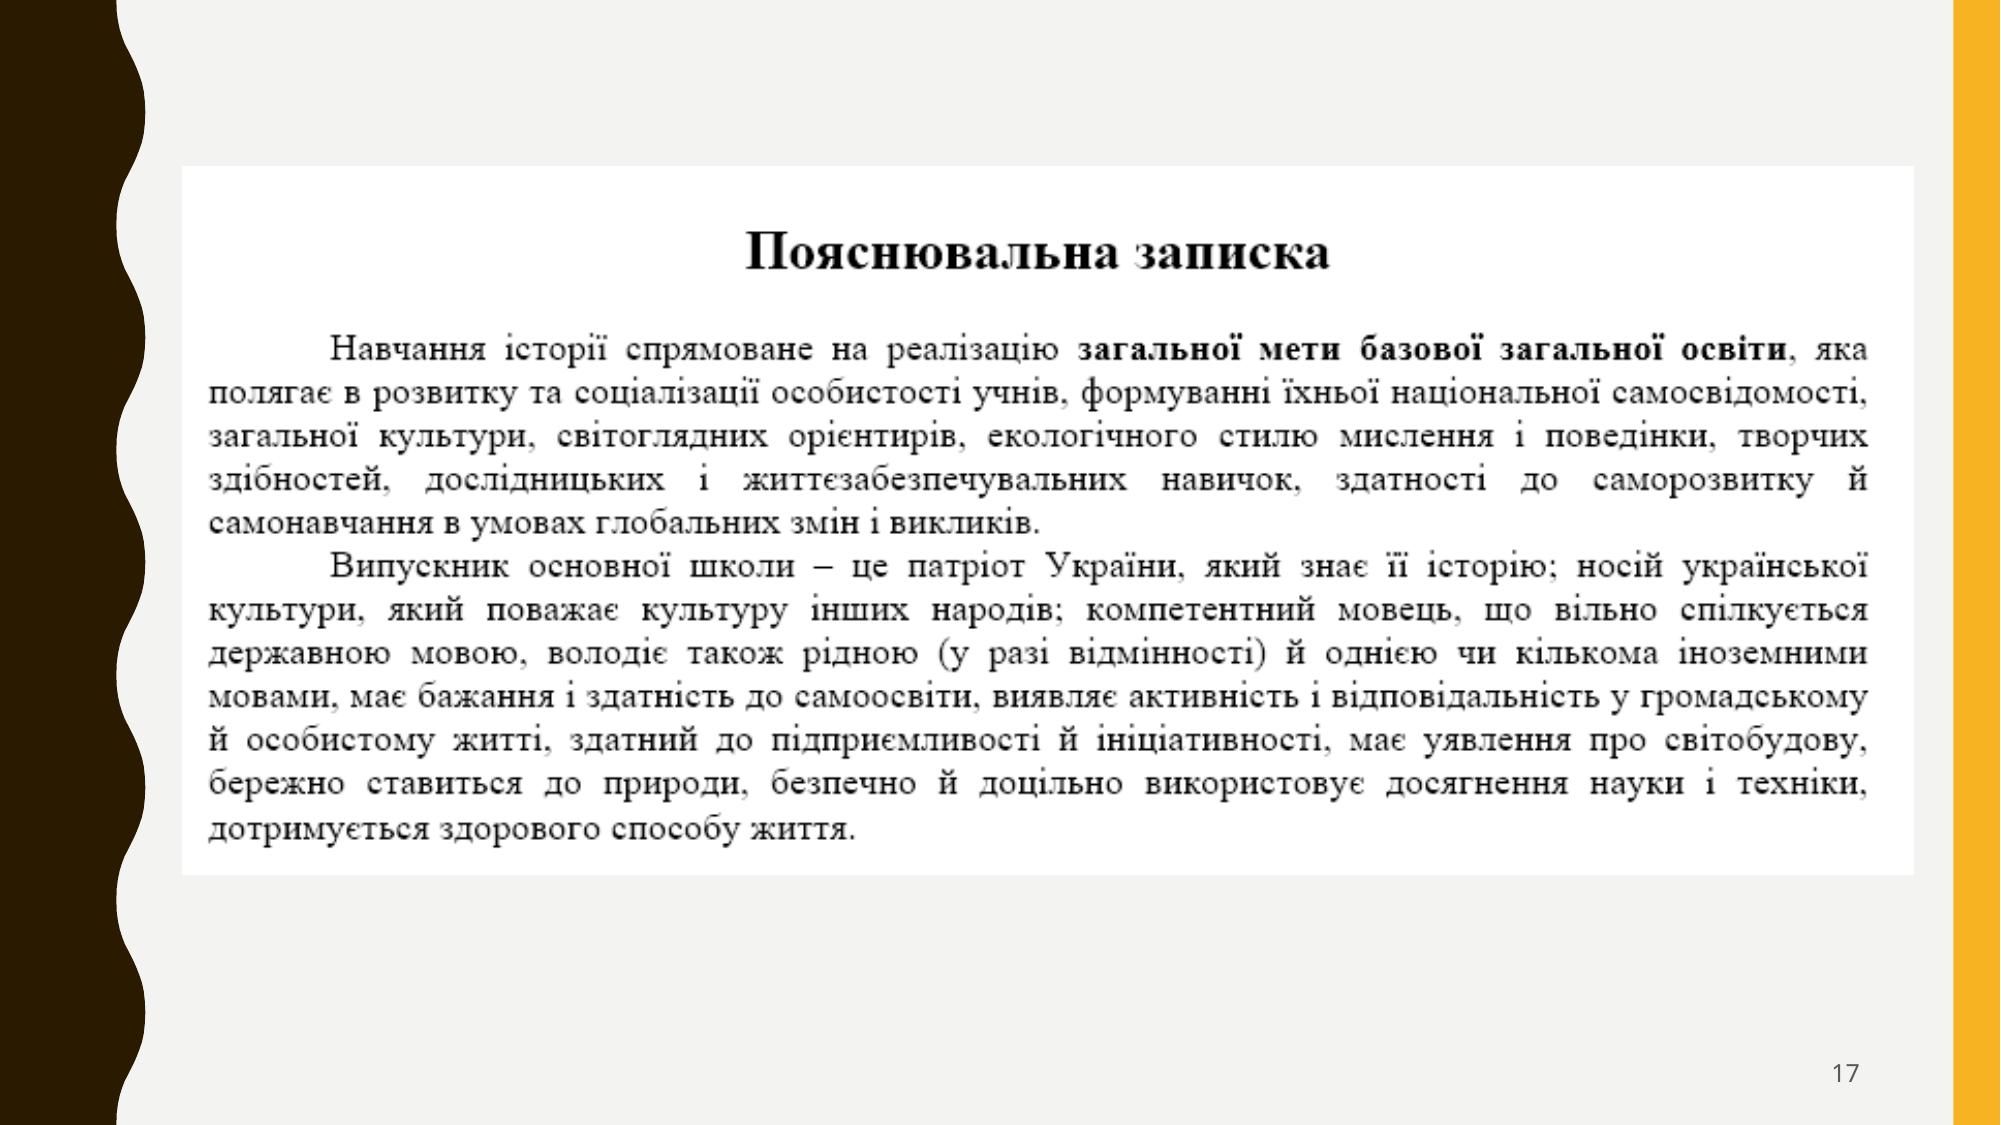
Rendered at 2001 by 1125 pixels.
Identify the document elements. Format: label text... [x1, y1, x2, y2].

picture [182, 166, 1915, 875]
slide_number 17 [1412, 1045, 1875, 1103]
